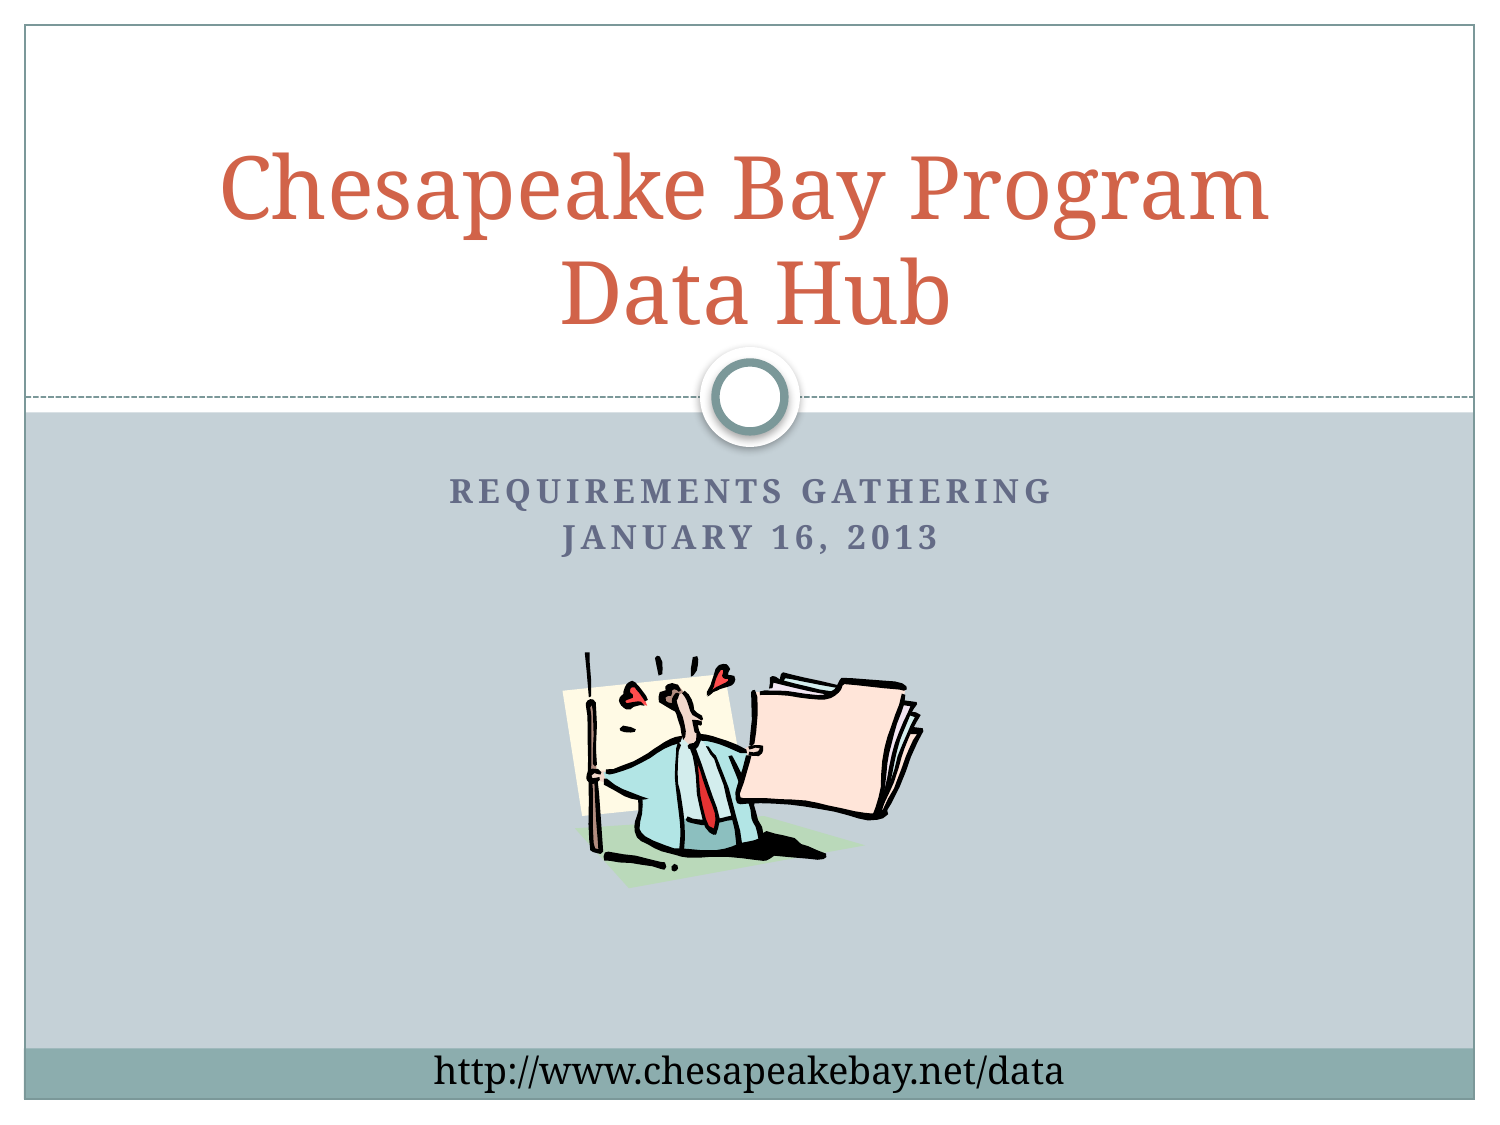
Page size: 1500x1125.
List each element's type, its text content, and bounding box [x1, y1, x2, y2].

title Chesapeake Bay Program Data Hub [50, 62, 1463, 350]
picture [562, 649, 926, 891]
subtitle Requirements Gathering January 16, 2013 [225, 462, 1275, 750]
